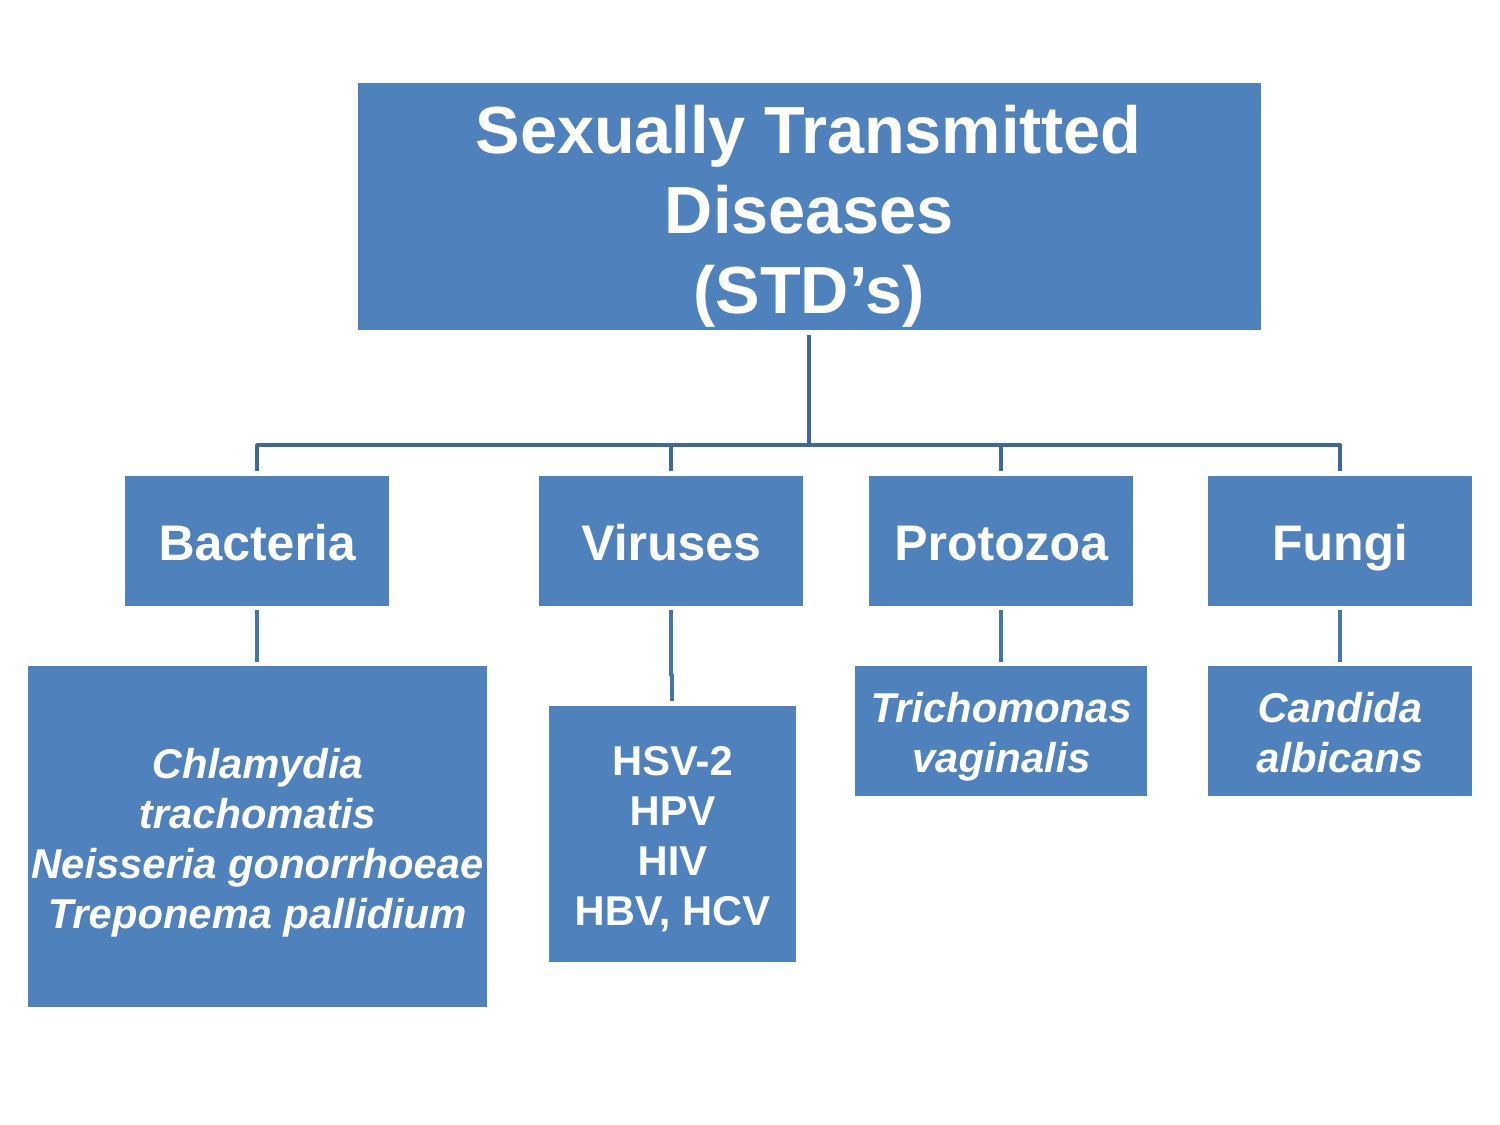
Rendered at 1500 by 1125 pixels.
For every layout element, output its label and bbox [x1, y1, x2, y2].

text_box [24, 49, 1476, 1125]
